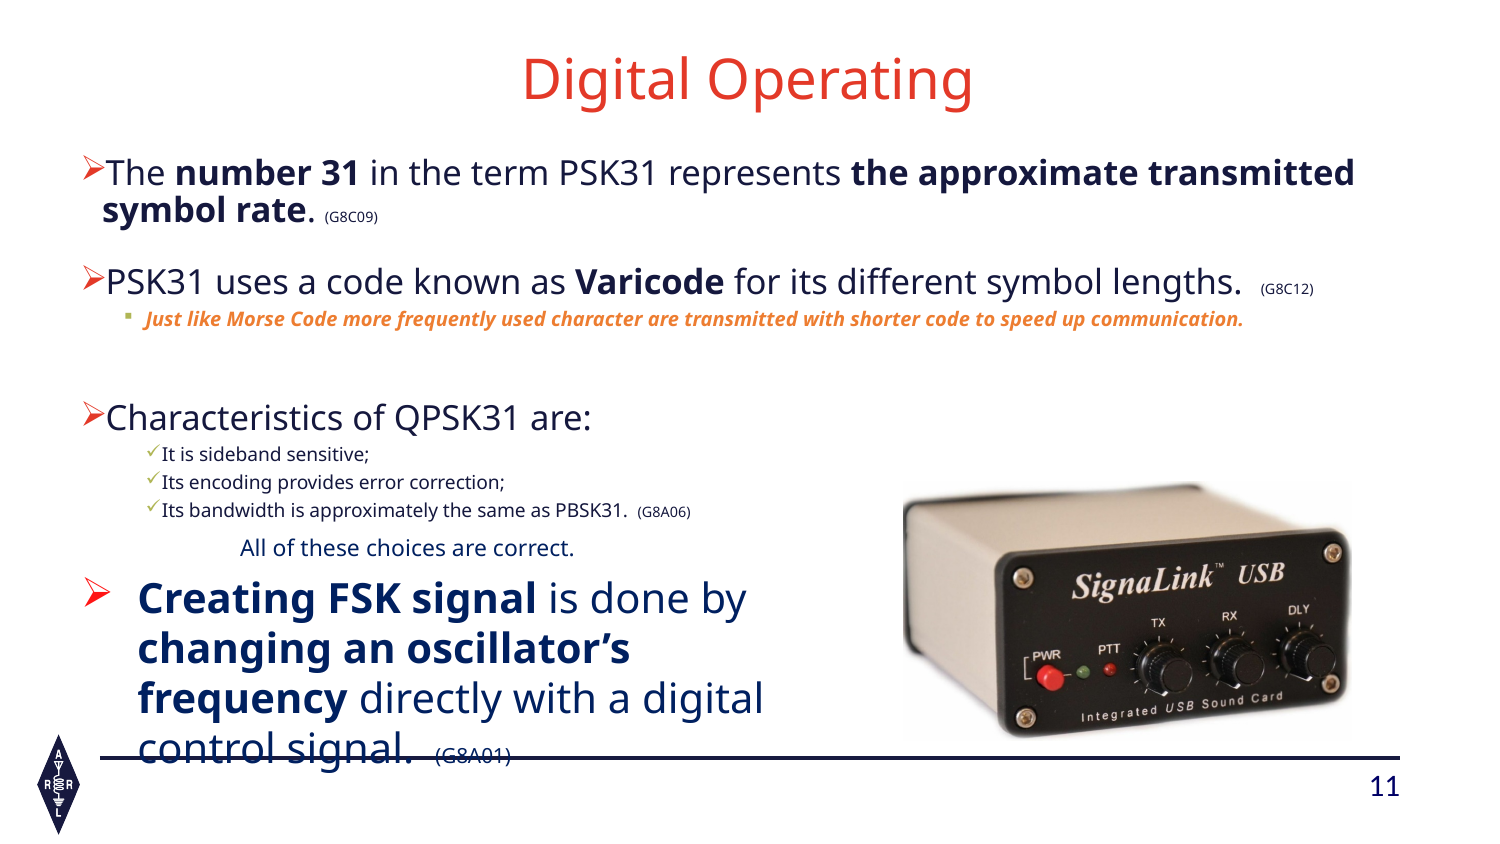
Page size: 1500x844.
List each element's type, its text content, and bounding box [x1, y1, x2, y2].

picture [903, 481, 1352, 741]
text_box Creating FSK signal is done by changing an oscillator’s frequency directly with a digital control signal. (G8A01) [69, 520, 855, 675]
slide_number 11 [1302, 761, 1400, 807]
list The number 31 in the term PSK31 represents the approximate transmitted symbol rate. (G8C09) PSK31 uses a code known as Varicode for its different symbol lengths. (G8C12) Just like Morse Code more frequently used character are transmitted with shorter code to speed up communication. Characteristics of QPSK31 are: It is sideband sensitive; Its encoding provides error correction; Its bandwidth is approximately the same as PBSK31. (G8A06) All of these choices are correct. [80, 149, 1459, 694]
picture [37, 734, 80, 835]
title Digital Operating [101, 44, 1395, 145]
